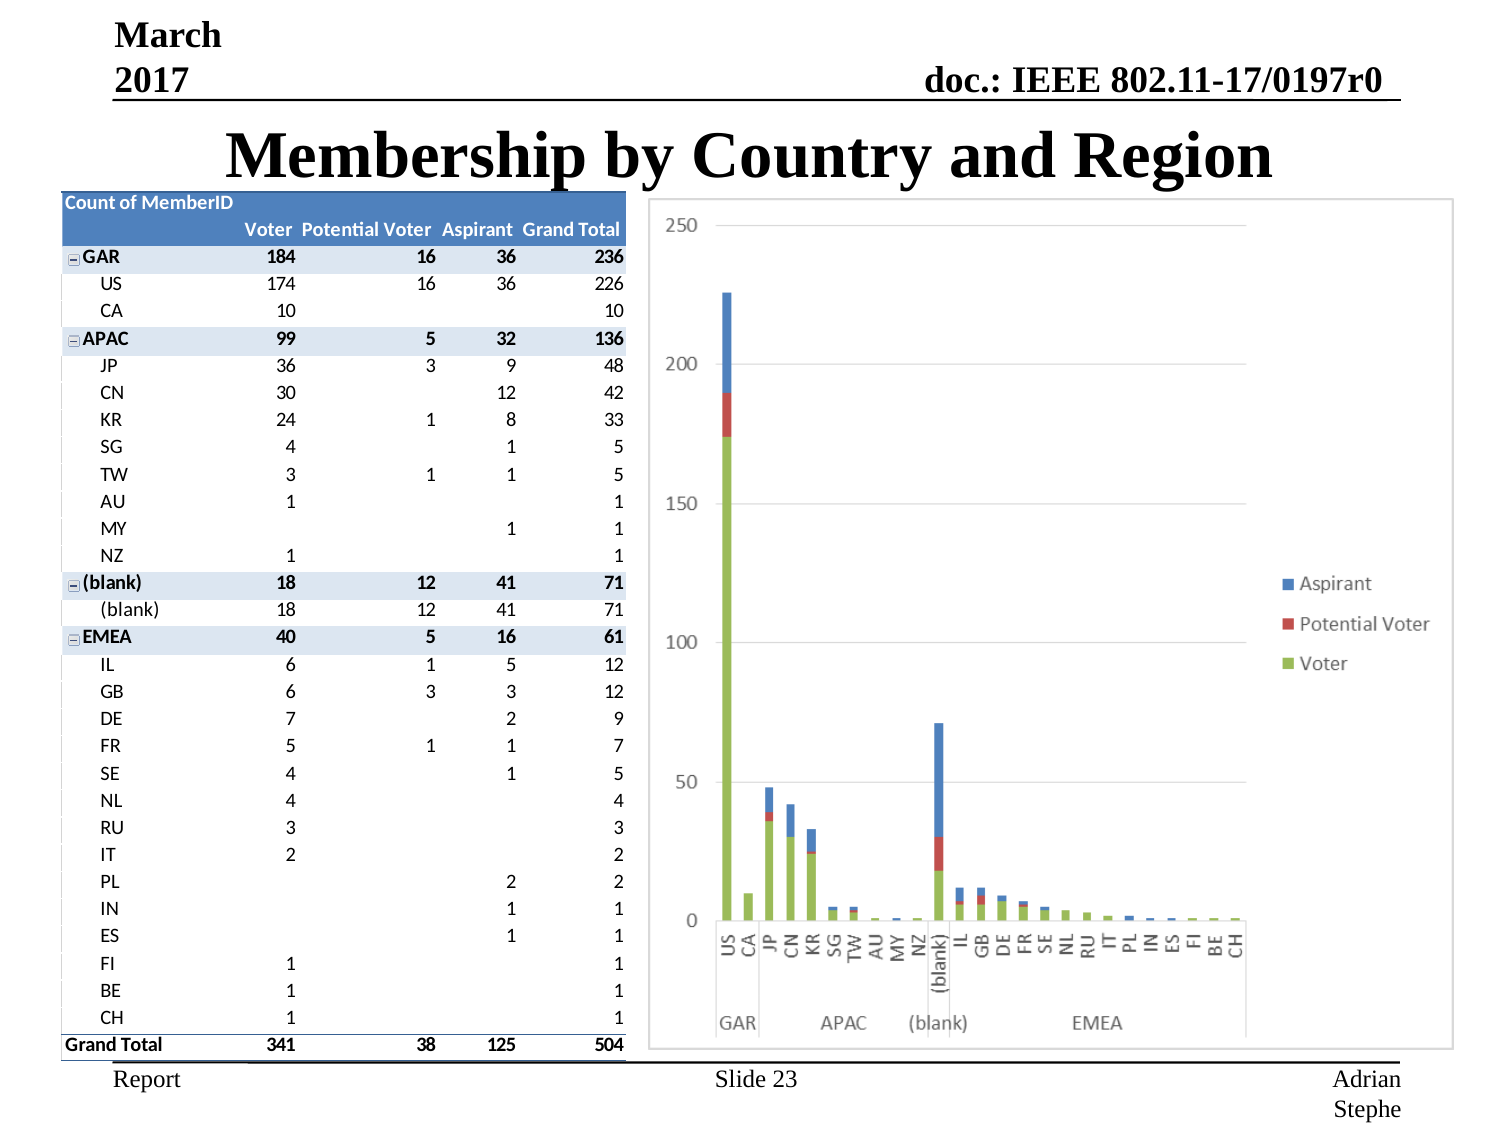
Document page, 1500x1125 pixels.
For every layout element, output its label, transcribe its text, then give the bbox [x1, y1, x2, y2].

slide_number Slide 23 [712, 1061, 800, 1093]
footer Adrian Stephens, Intel Corporation [1324, 1061, 1402, 1093]
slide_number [114, 54, 272, 101]
picture [647, 198, 1454, 1051]
title Membership by Country and Region [112, 112, 1388, 190]
picture [60, 191, 628, 1063]
